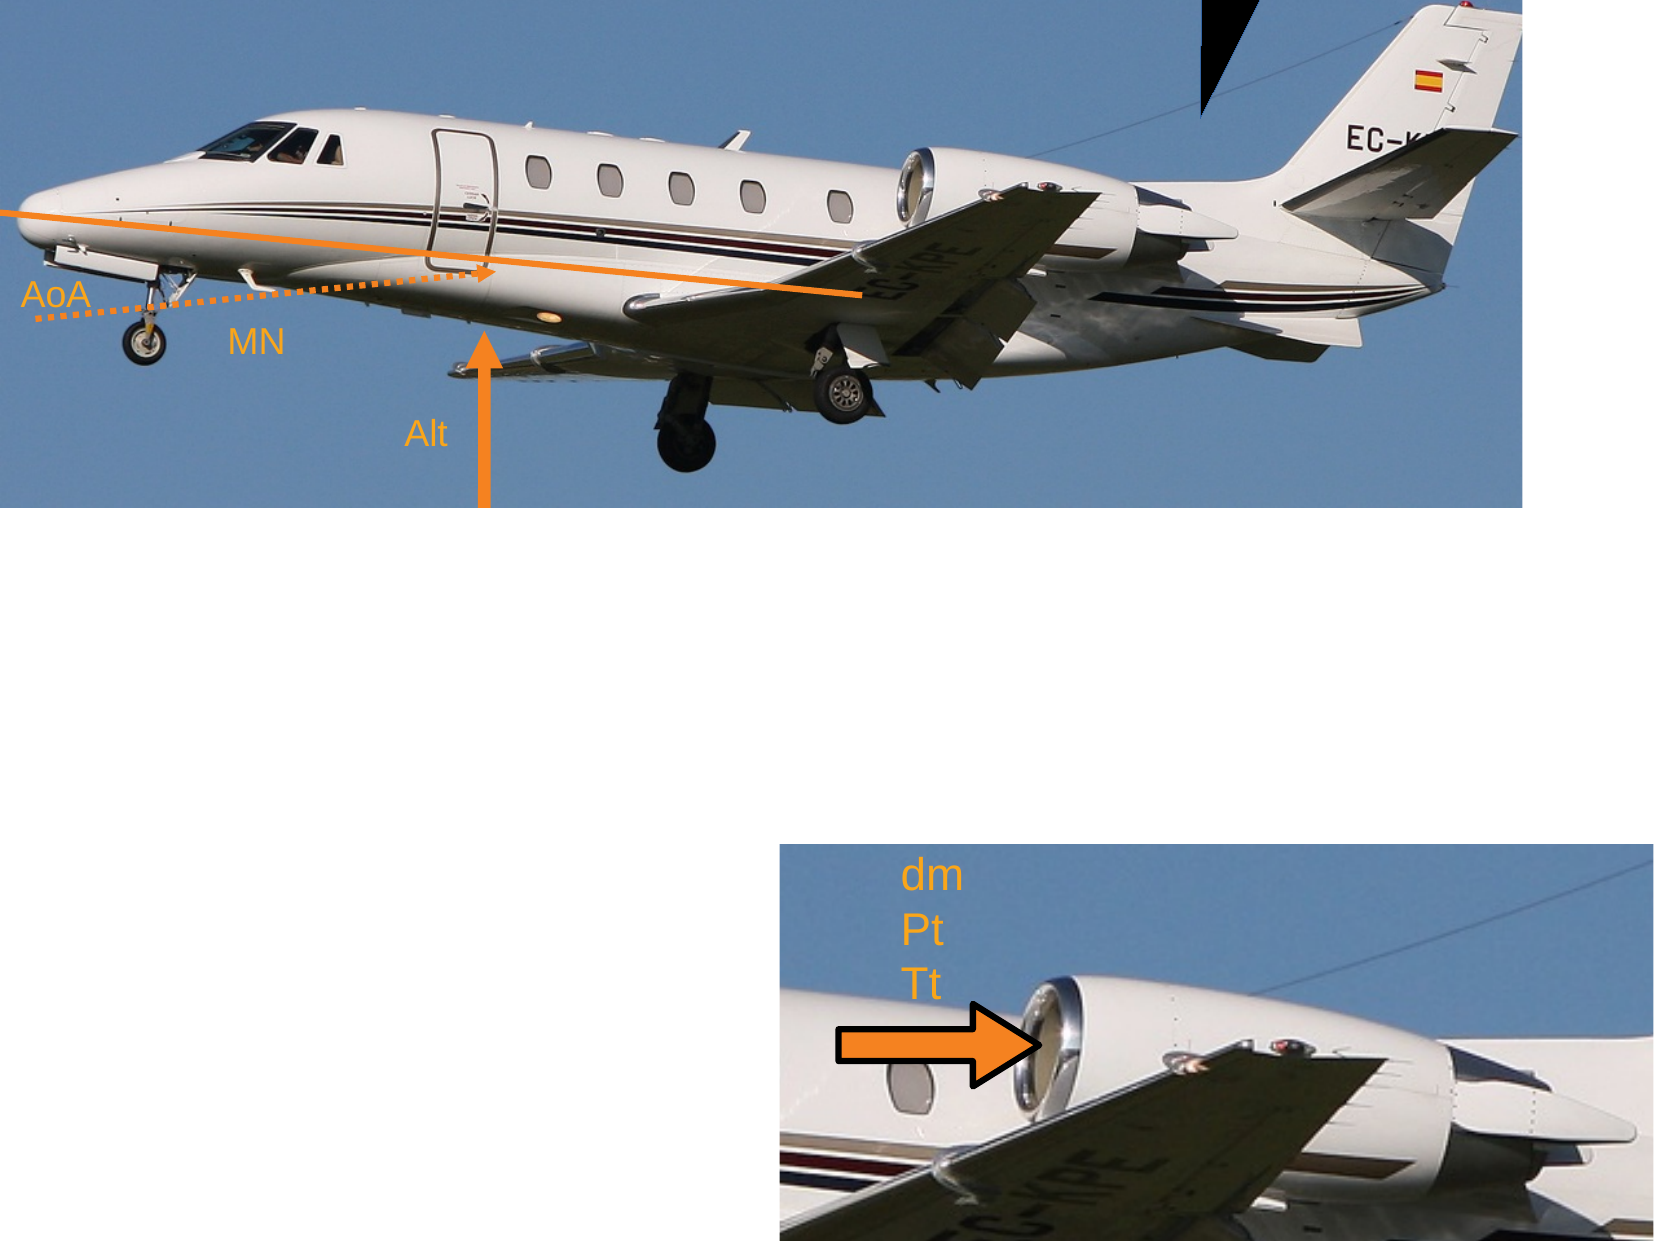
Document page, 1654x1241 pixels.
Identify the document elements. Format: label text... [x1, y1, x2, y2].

picture [0, 0, 1523, 509]
text_box dm Pt Tt [885, 836, 1016, 842]
picture [779, 844, 1654, 1241]
